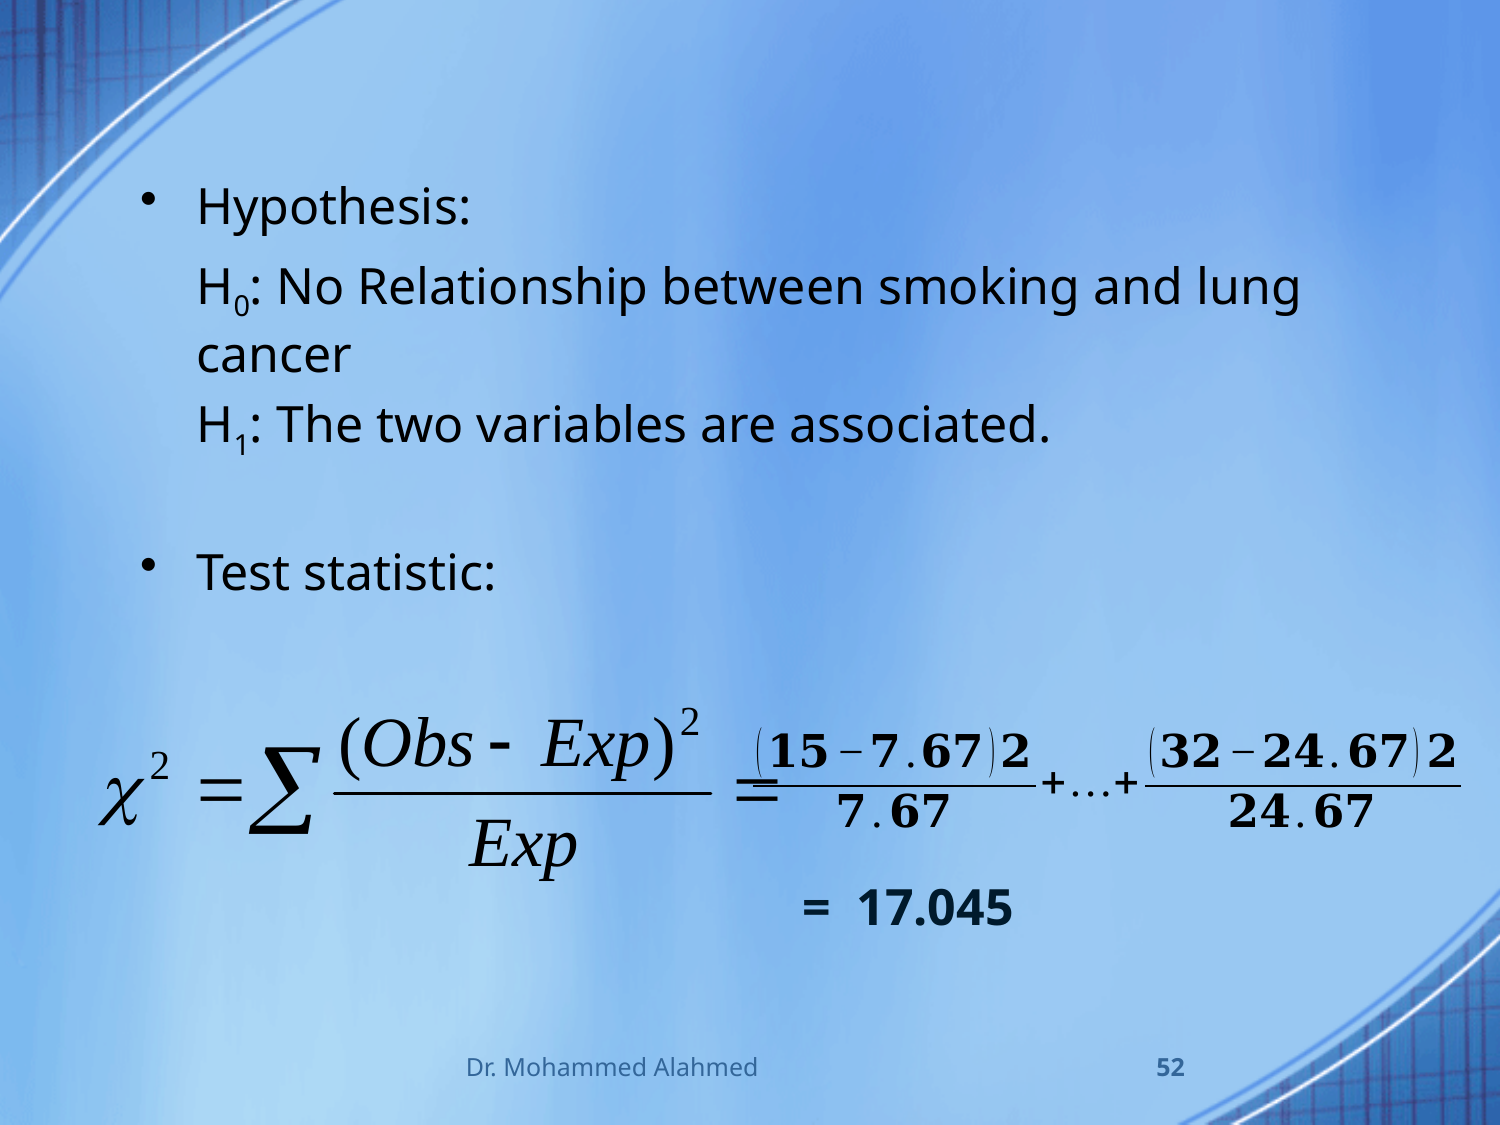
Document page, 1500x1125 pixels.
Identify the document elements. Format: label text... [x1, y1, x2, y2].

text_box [87, 687, 783, 894]
text_box = 17.045 [787, 868, 1163, 944]
slide_number 52 [887, 1037, 1201, 1100]
picture [0, 0, 1500, 1125]
footer Dr. Mohammed Alahmed [374, 1037, 851, 1100]
list Hypothesis: H0: No Relationship between smoking and lung cancer H1: The two variables are associated. Test statistic: [124, 166, 1413, 867]
